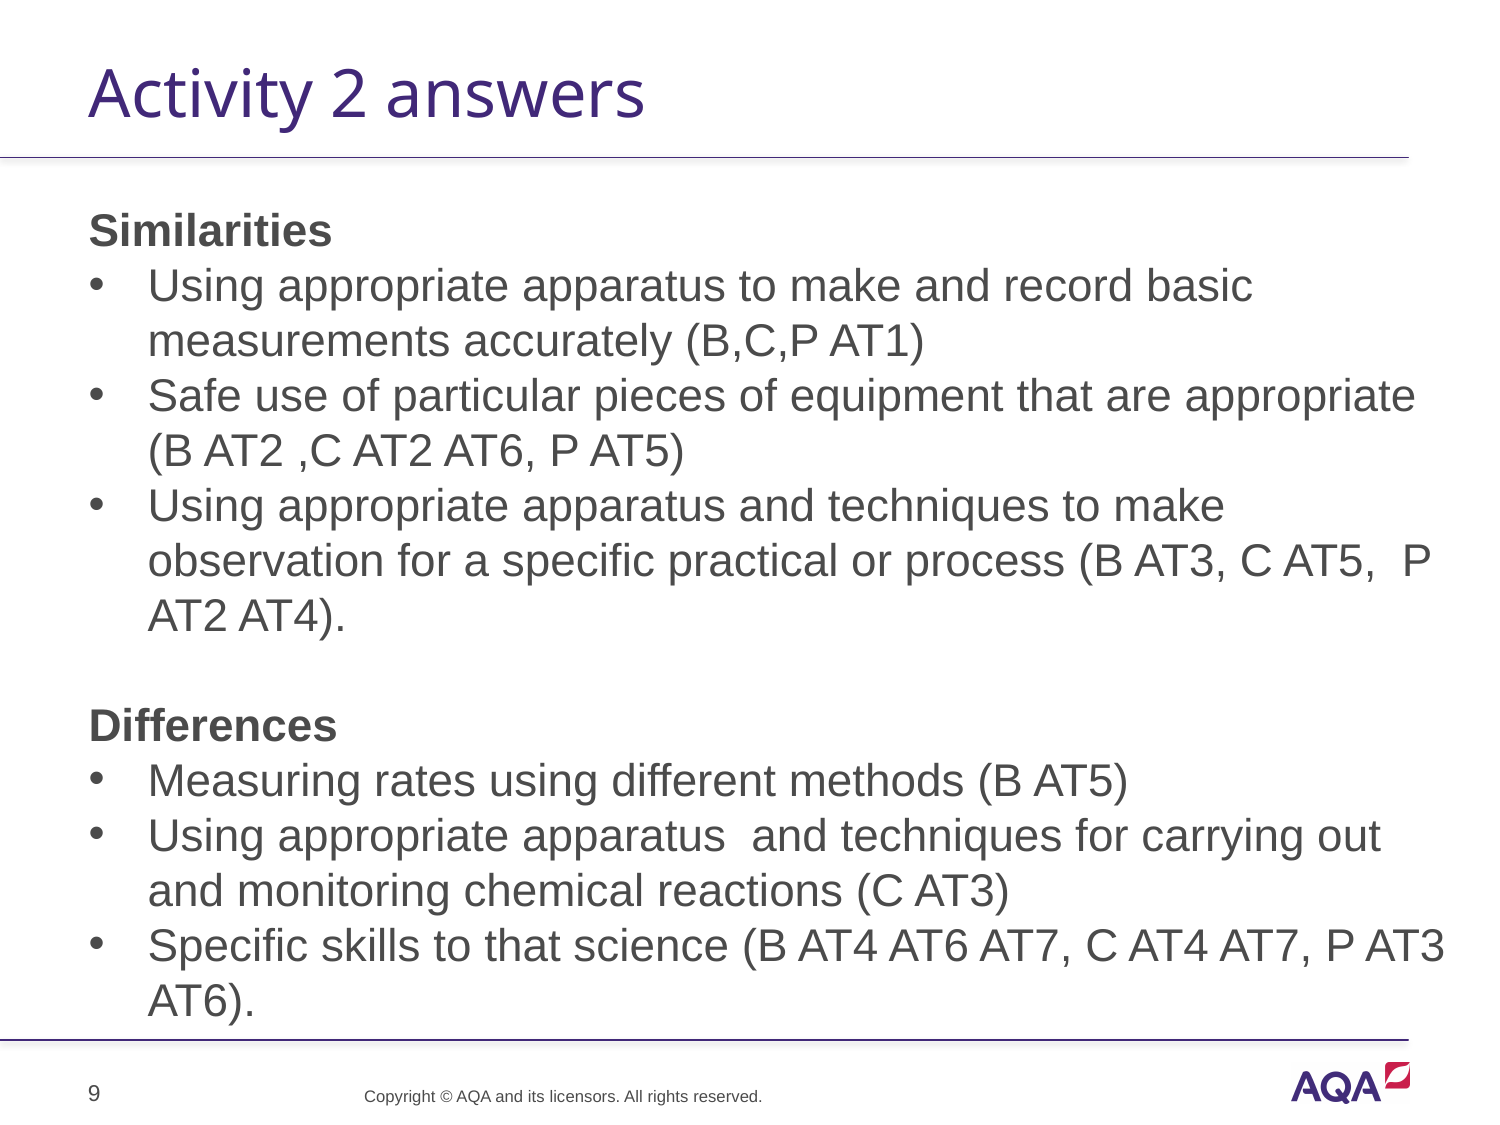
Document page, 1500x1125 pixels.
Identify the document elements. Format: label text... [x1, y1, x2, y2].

title Activity 2 answers [88, 72, 1409, 144]
slide_number 9 [72, 1062, 188, 1123]
footer Copyright © AQA and its licensors. All rights reserved. [324, 1084, 764, 1124]
list Similarities Using appropriate apparatus to make and record basic measurements accurately (B,C,P AT1) Safe use of particular pieces of equipment that are appropriate (B AT2 ,C AT2 AT6, P AT5) Using appropriate apparatus and techniques to make observation for a specific practical or process (B AT3, C AT5, P AT2 AT4). Differences Measuring rates using different methods (B AT5) Using appropriate apparatus and techniques for carrying out and monitoring chemical reactions (C AT3) Specific skills to that science (B AT4 AT6 AT7, C AT4 AT7, P AT3 AT6). [88, 200, 1473, 1007]
picture [1291, 1062, 1410, 1104]
